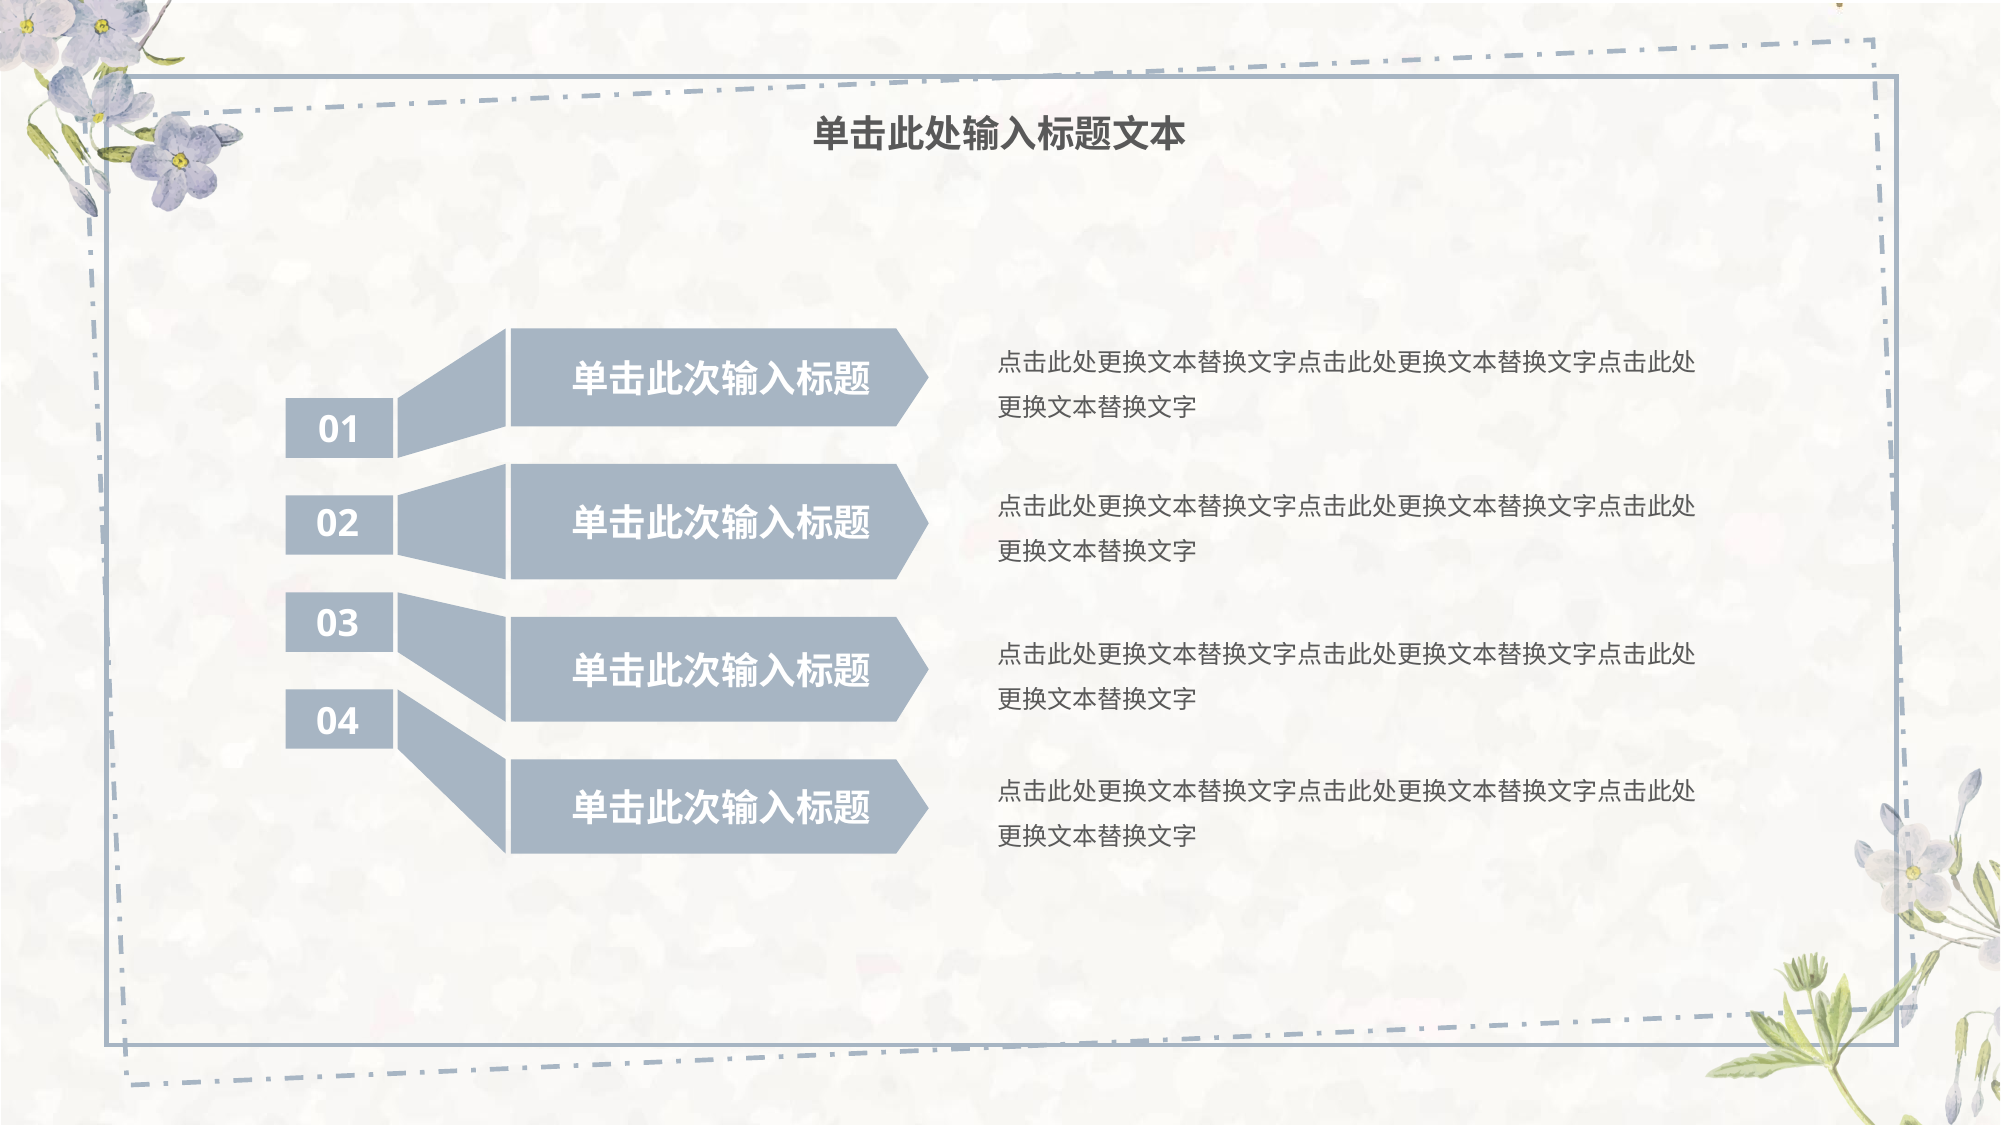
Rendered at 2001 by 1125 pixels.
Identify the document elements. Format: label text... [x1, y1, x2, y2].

text_box 单击此次输入标题 [558, 777, 885, 836]
text_box [285, 592, 394, 652]
text_box [397, 689, 506, 854]
text_box 点击此处更换文本替换文字点击此处更换文本替换文字点击此处更换文本替换文字 [982, 753, 1734, 858]
text_box 03 [303, 592, 373, 651]
text_box 04 [303, 690, 373, 749]
text_box 单击此次输入标题 [558, 492, 885, 551]
text_box [285, 689, 394, 749]
text_box 点击此处更换文本替换文字点击此处更换文本替换文字点击此处更换文本替换文字 [982, 615, 1734, 721]
text_box [510, 759, 929, 854]
text_box [510, 463, 929, 580]
text_box 01 [305, 398, 375, 457]
text_box 点击此处更换文本替换文字点击此处更换文本替换文字点击此处更换文本替换文字 [982, 324, 1734, 429]
text_box 02 [303, 492, 373, 551]
text_box [397, 328, 506, 458]
picture [0, 0, 2001, 1125]
text_box [510, 328, 929, 427]
text_box [285, 495, 394, 555]
text_box 单击此次输入标题 [558, 348, 885, 407]
text_box [397, 592, 506, 722]
text_box [397, 463, 506, 580]
text_box 点击此处更换文本替换文字点击此处更换文本替换文字点击此处更换文本替换文字 [982, 468, 1734, 574]
text_box 单击此次输入标题 [558, 640, 885, 699]
text_box 单击此处输入标题文本 [794, 102, 1205, 162]
text_box [285, 398, 394, 458]
text_box [510, 616, 929, 722]
